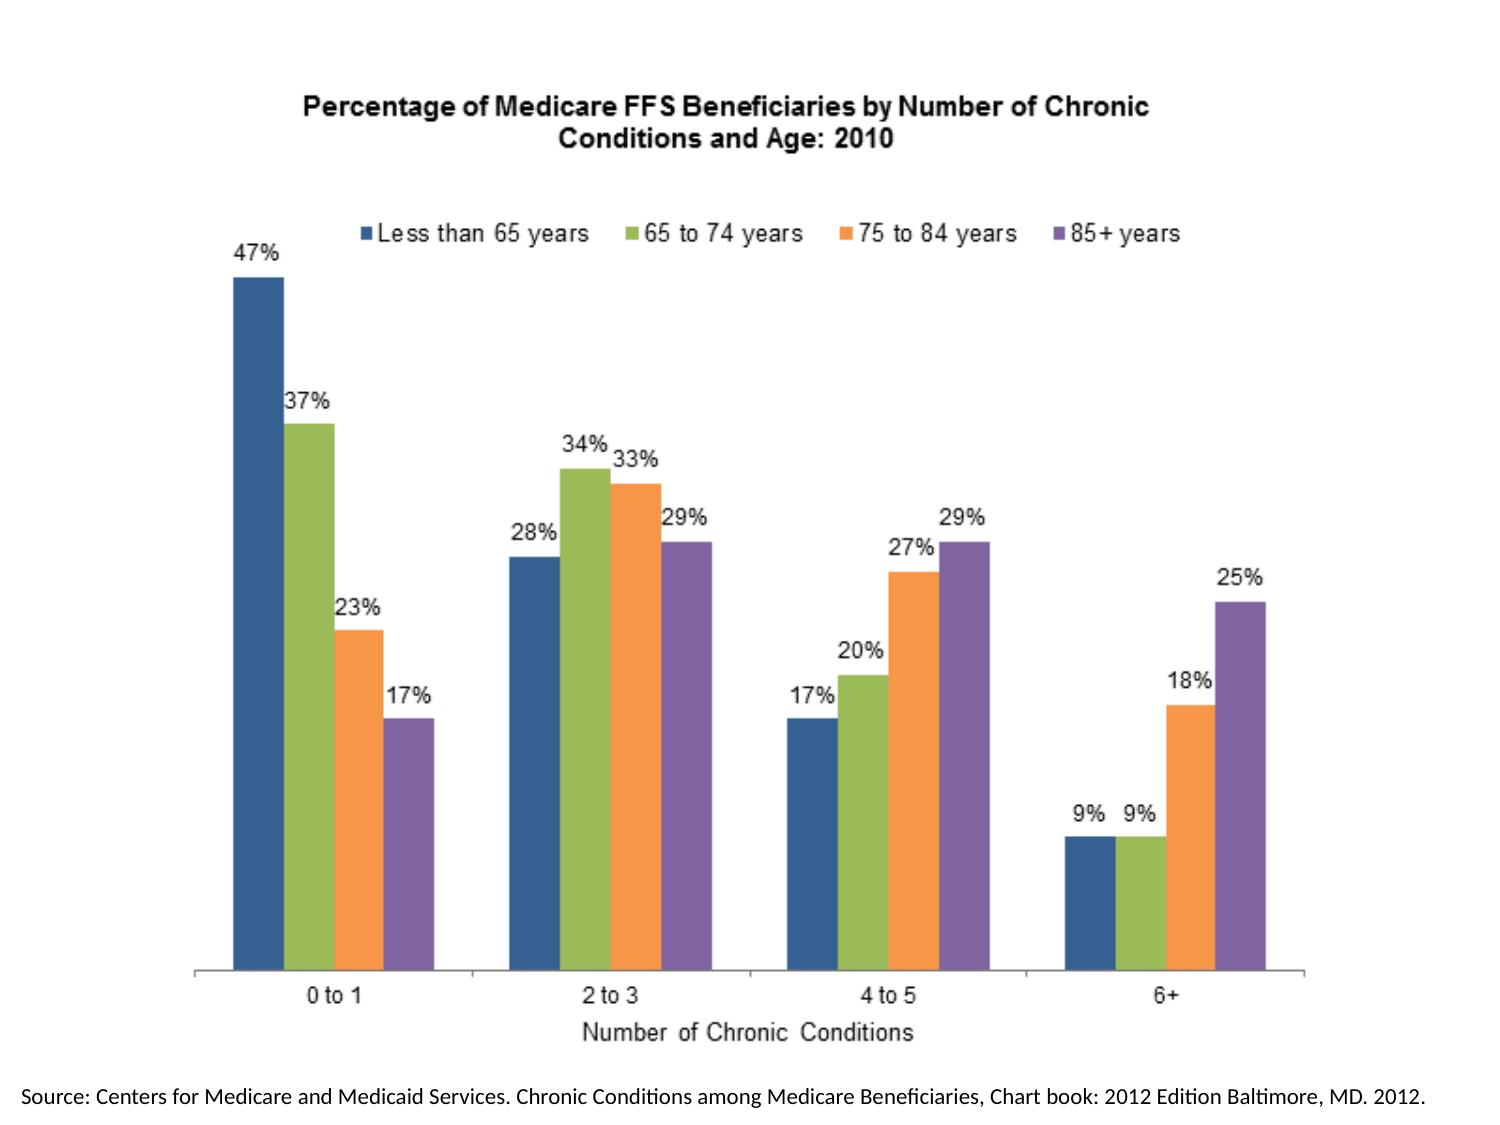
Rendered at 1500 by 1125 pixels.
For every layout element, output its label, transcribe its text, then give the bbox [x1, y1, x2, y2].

picture [168, 62, 1332, 1078]
footer Source: Centers for Medicare and Medicaid Services. Chronic Conditions among Medicare Beneficiaries, Chart book: 2012 Edition Baltimore, MD. 2012. [0, 1065, 1450, 1125]
